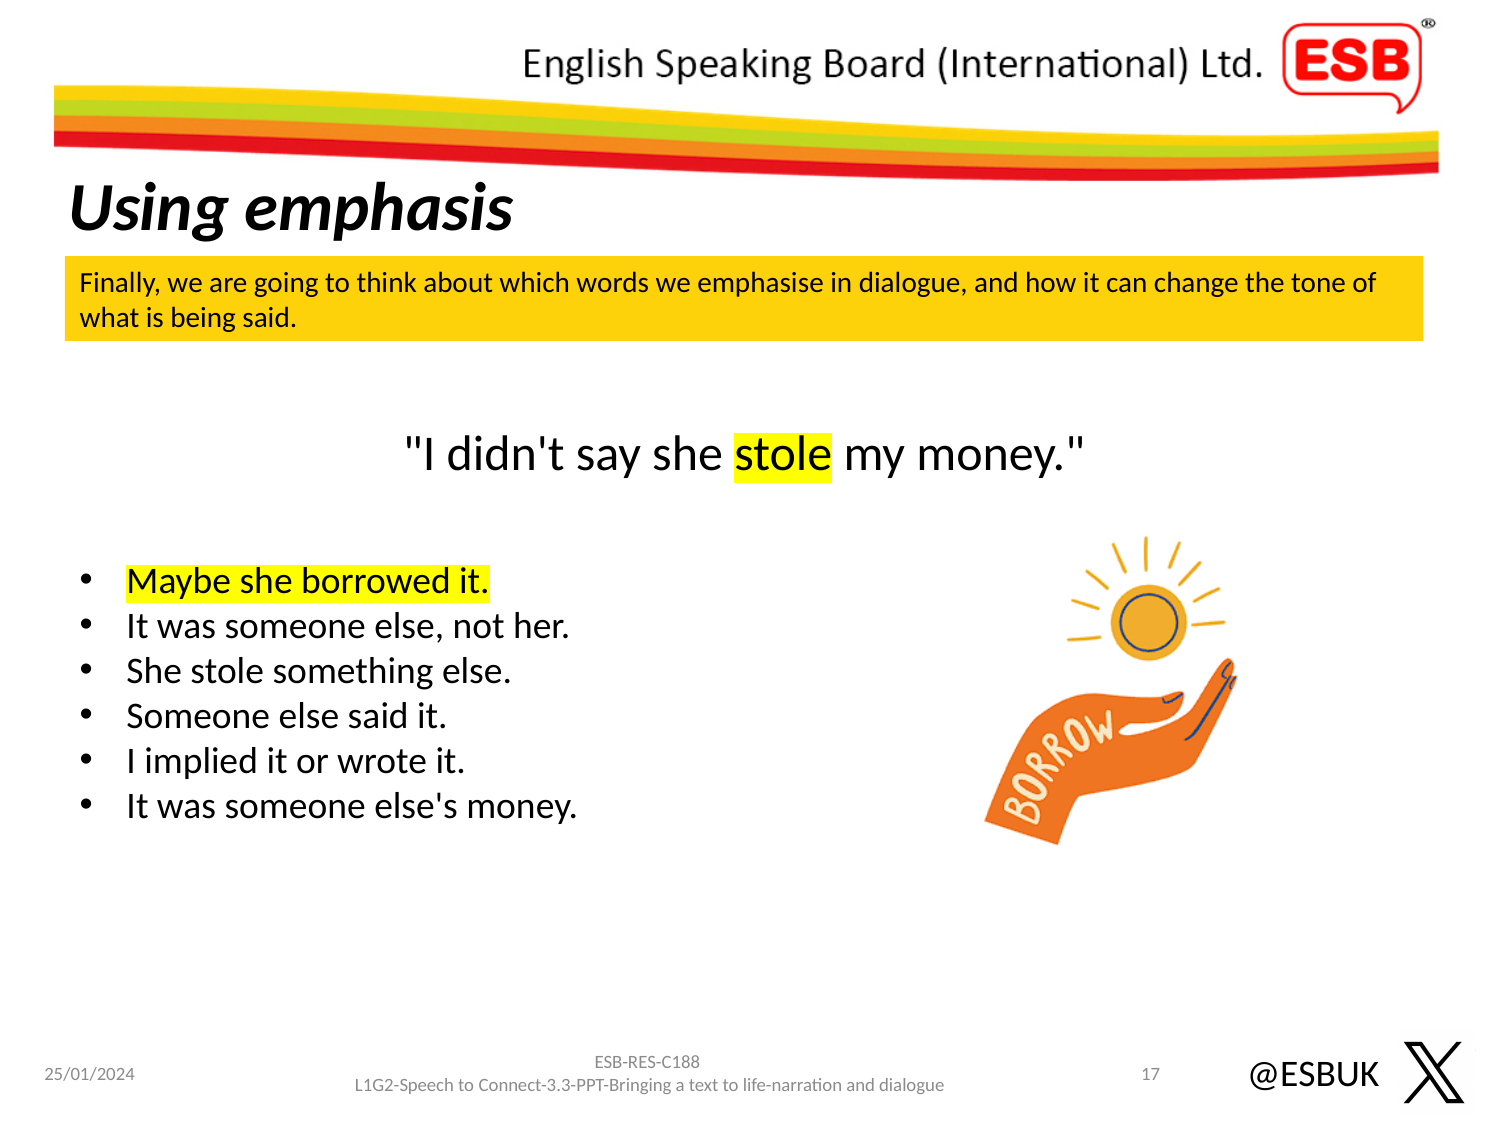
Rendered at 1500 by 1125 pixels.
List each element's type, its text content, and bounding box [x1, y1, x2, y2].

slide_number 17 [930, 1042, 1176, 1103]
footer ESB-RES-C188 L1G2-Speech to Connect-3.3-PPT-Bringing a text to life-narration and dialogue [336, 1042, 930, 1103]
text_box Maybe she borrowed it. It was someone else, not her. She stole something else. Someone else said it. I implied it or wrote it. It was someone else's money. [64, 548, 1364, 878]
picture [945, 505, 1293, 851]
text_box "I didn't say she stole my money." [369, 413, 1119, 488]
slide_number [29, 1042, 336, 1103]
title Using emphasis [53, 160, 1347, 257]
picture [1395, 1029, 1476, 1116]
picture [0, 0, 1500, 189]
text_box Finally, we are going to think about which words we emphasise in dialogue, and how it can change the tone of what is being said. [64, 256, 1424, 341]
